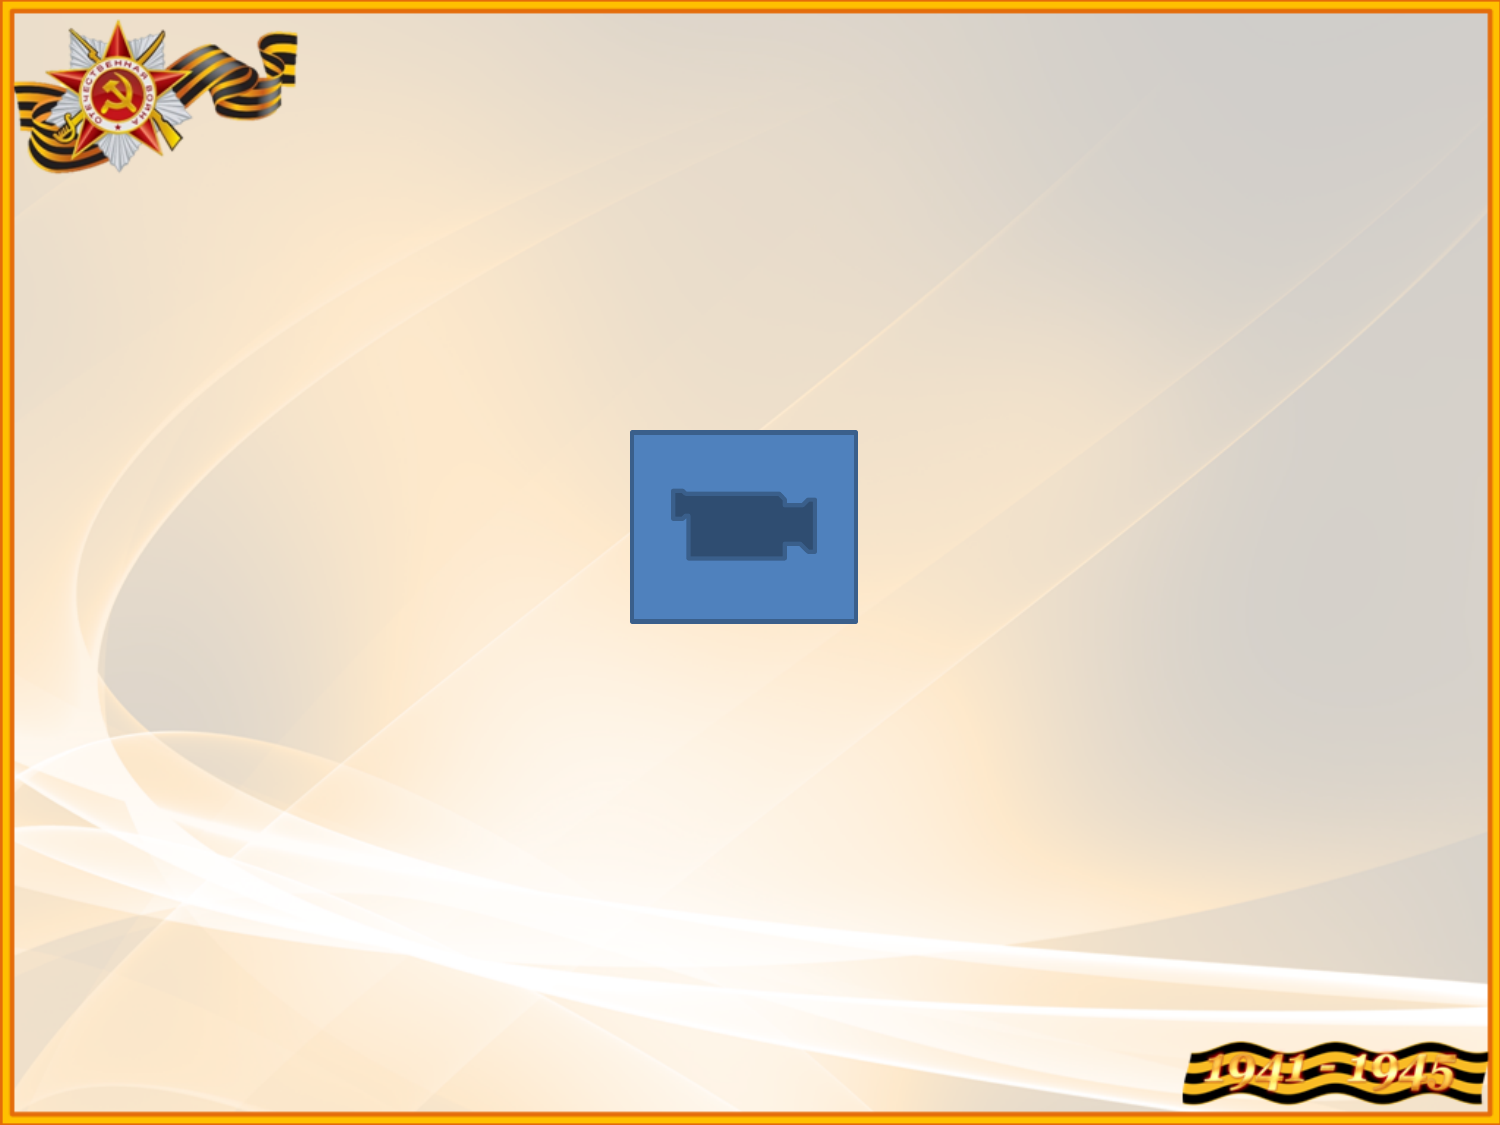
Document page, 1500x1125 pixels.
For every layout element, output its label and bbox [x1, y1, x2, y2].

picture [0, 0, 1500, 1125]
text_box [630, 430, 858, 624]
